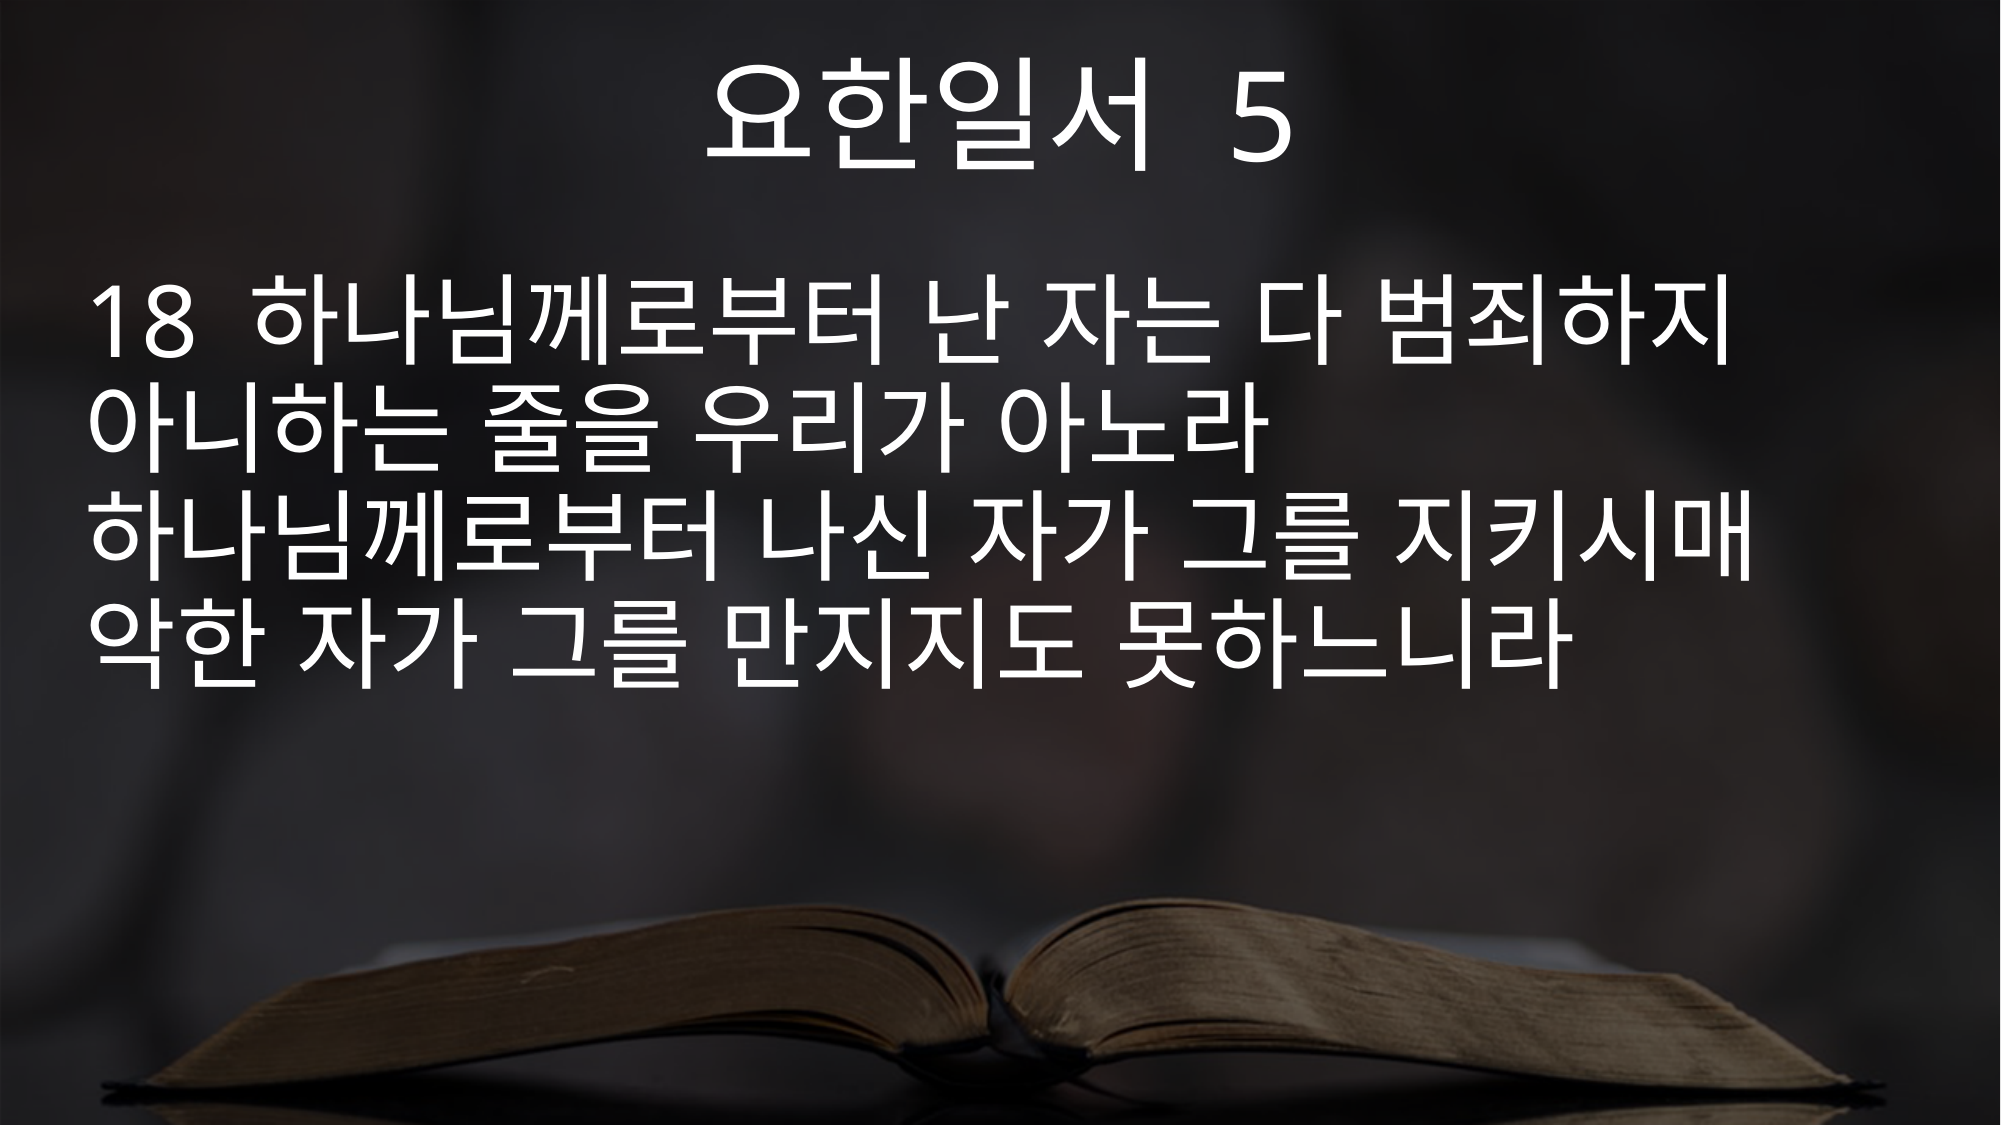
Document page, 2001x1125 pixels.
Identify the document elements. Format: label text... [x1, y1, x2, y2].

picture [0, 0, 2001, 1125]
footer 요한일서 5 [0, 32, 2000, 192]
list 18 하나님께로부터 난 자는 다 범죄하지 아니하는 줄을 우리가 아노라 하나님께로부터 나신 자가 그를 지키시매 악한 자가 그를 만지지도 못하느니라 [69, 263, 1953, 423]
